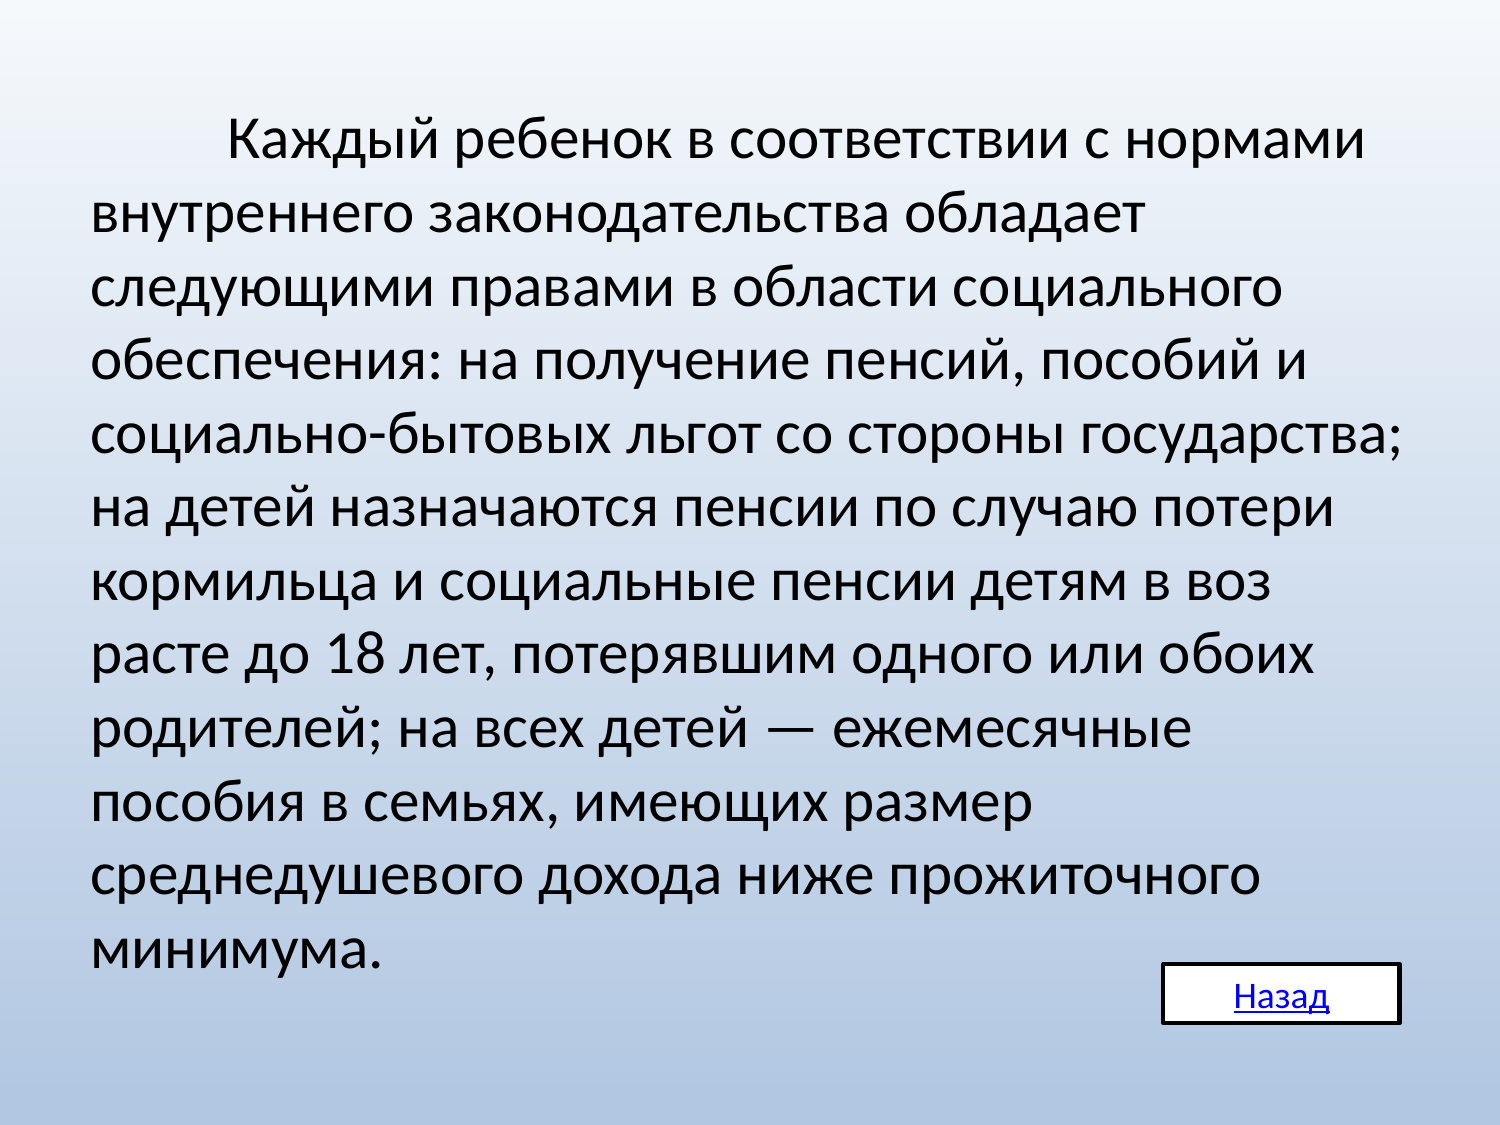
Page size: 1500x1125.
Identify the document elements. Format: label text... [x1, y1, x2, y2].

text_box Назад [1161, 962, 1402, 1025]
list Каждый ребенок в соответствии с нормами внутреннего законодательства обладает следующими правами в области социального обеспечения: на получение пенсий, пособий и социально-бытовых льгот со стороны государства; на детей на­значаются пенсии по случаю потери кормильца и социальные пенсии детям в воз­расте до 18 лет, потерявшим одного или обоих родителей; на всех детей — еже­месячные пособия в семьях, имеющих размер среднедушевого дохода ниже про­житочного минимума. [75, 90, 1425, 1005]
